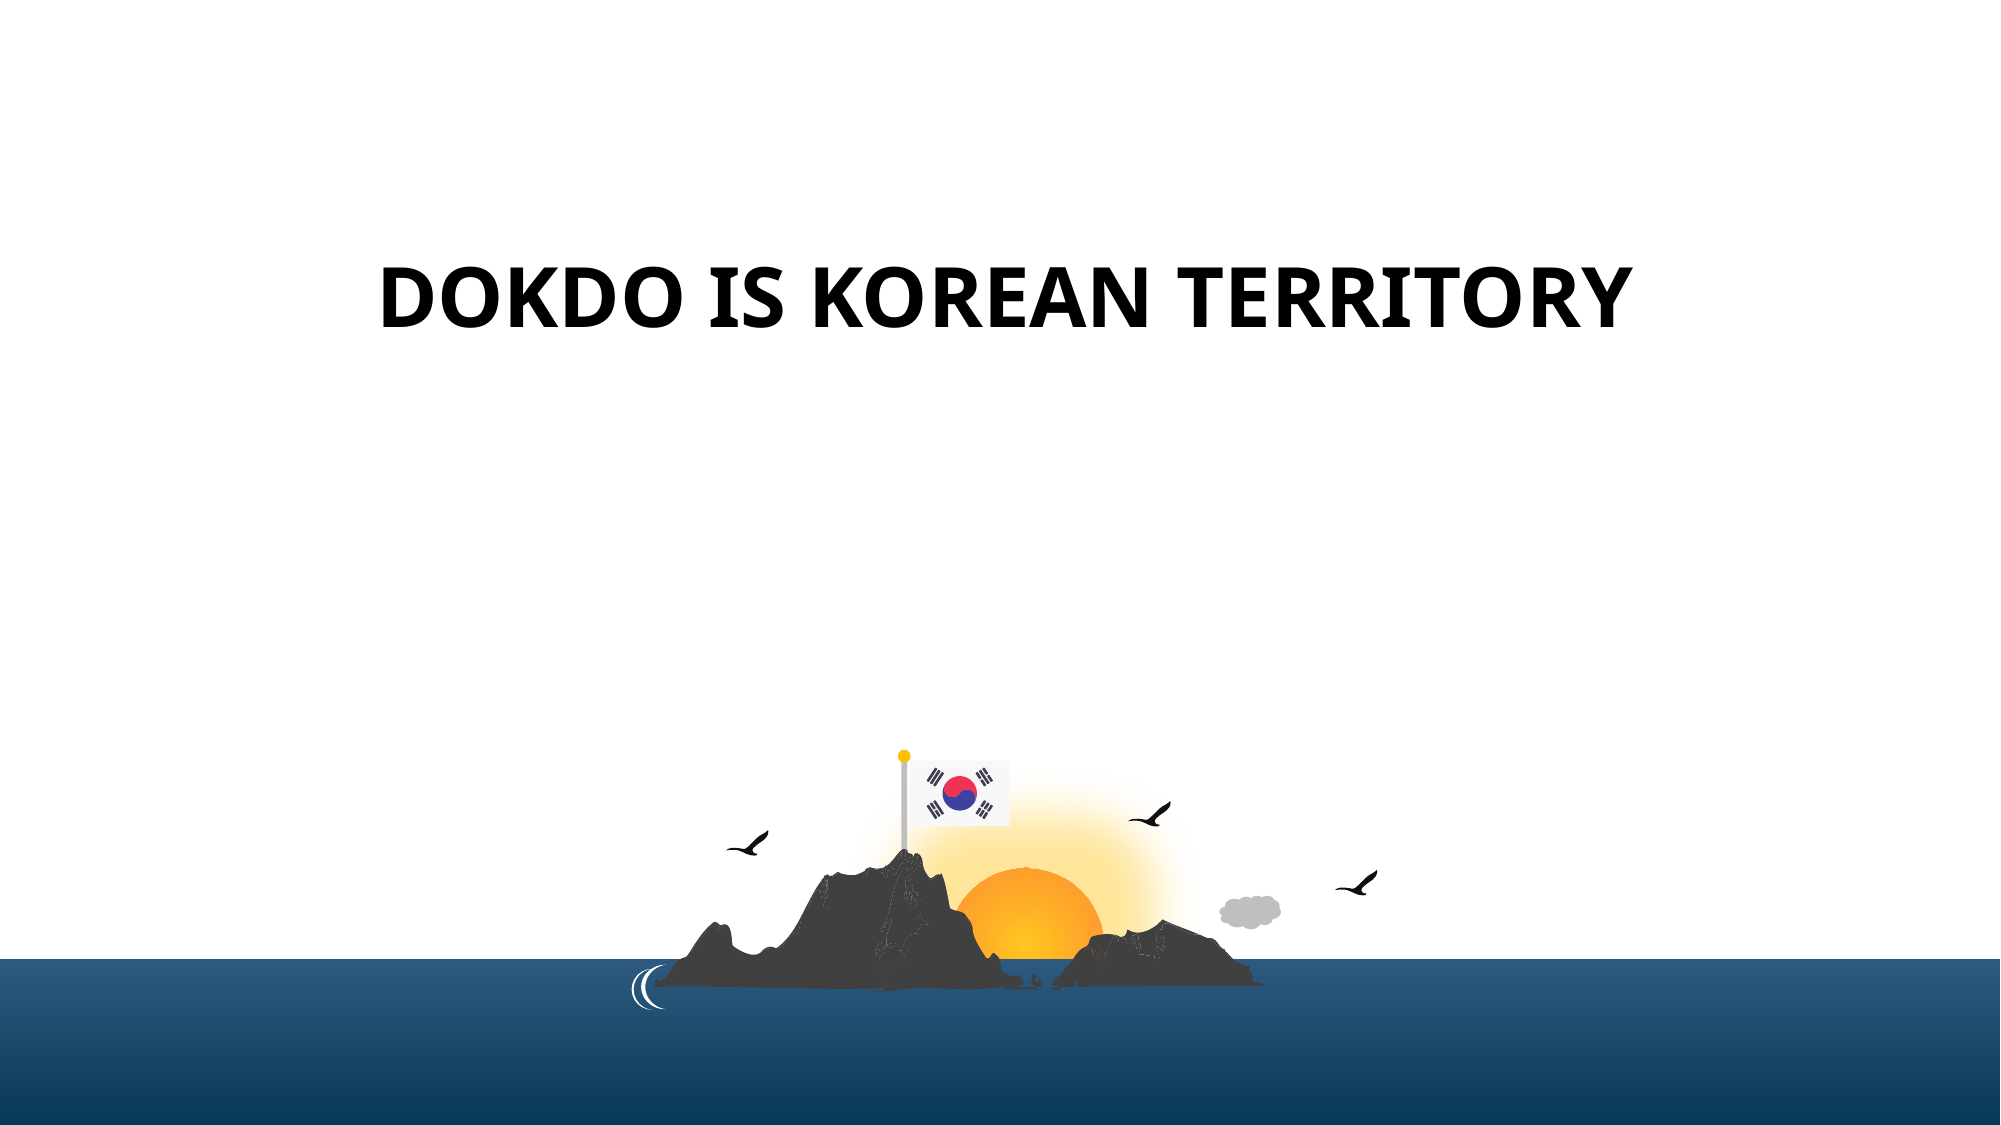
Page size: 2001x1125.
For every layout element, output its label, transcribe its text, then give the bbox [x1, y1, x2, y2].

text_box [631, 749, 1378, 1010]
text_box DOKDO IS KOREAN TERRITORY [361, 236, 1649, 352]
text_box [0, 958, 2000, 1125]
